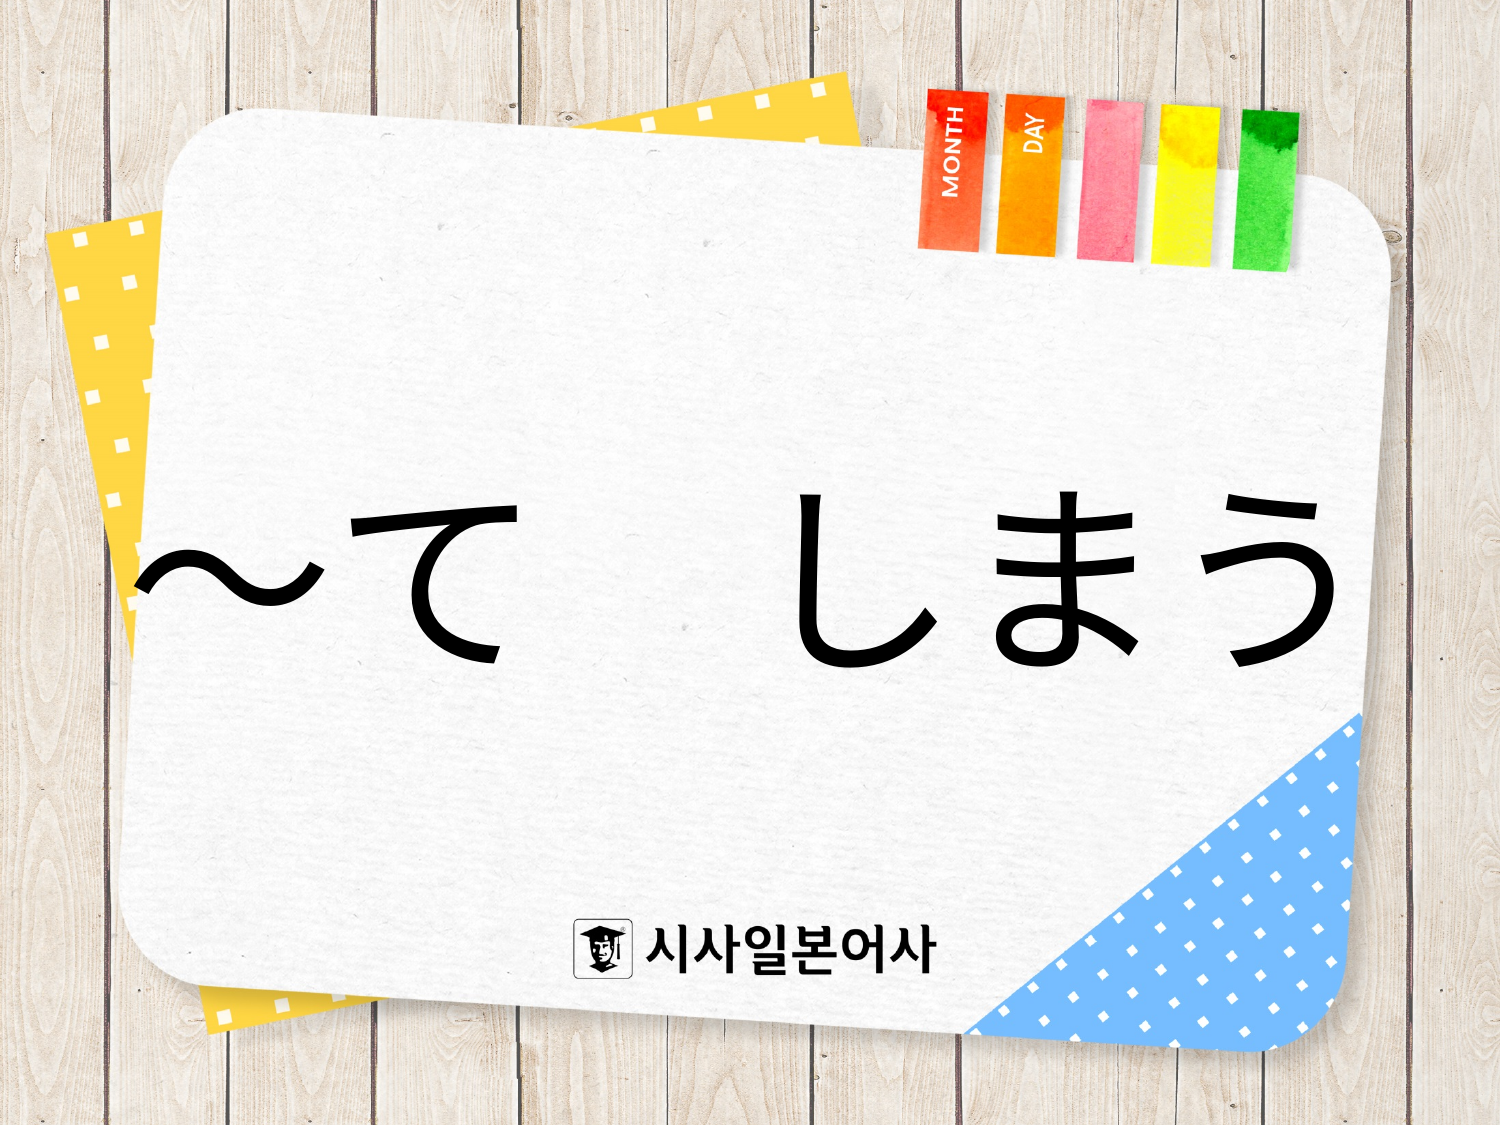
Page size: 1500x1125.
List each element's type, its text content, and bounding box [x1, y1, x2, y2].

picture [0, 0, 1500, 1125]
title ～て しまう [75, 338, 1425, 811]
